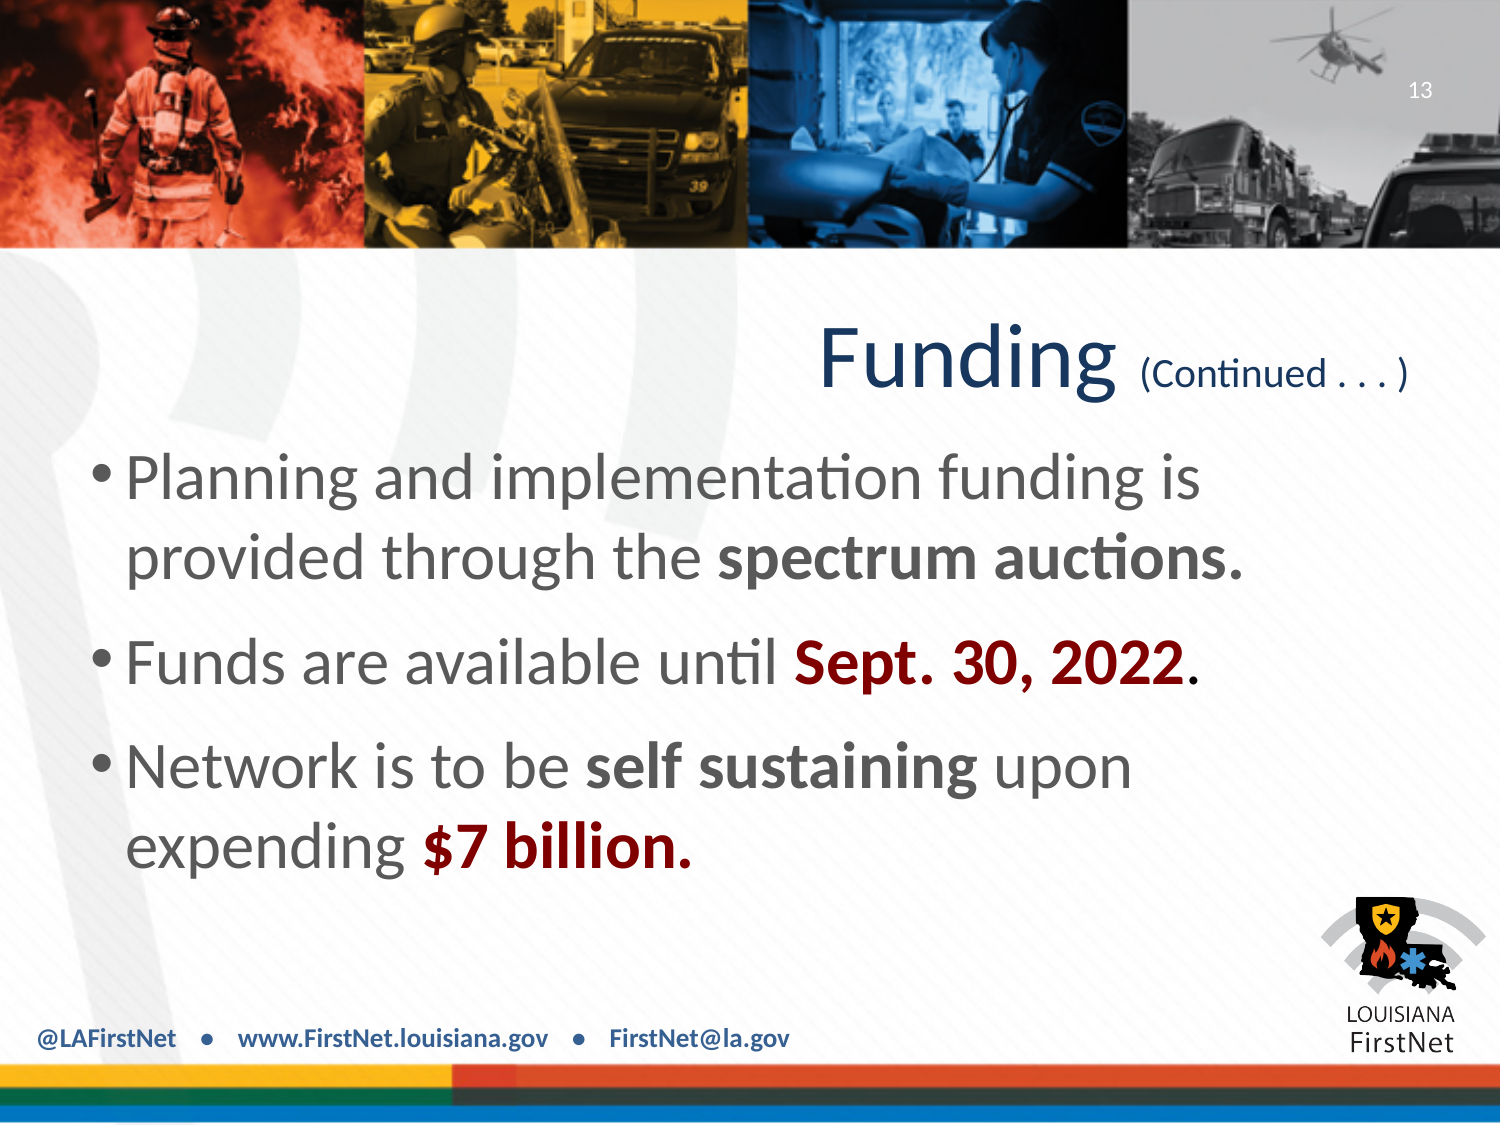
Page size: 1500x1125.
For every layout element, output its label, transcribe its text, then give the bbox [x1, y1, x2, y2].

list Planning and implementation funding is provided through the spectrum auctions. Funds are available until Sept. 30, 2022. Network is to be self sustaining upon expending $7 billion. [75, 425, 1396, 569]
slide_number 13 [1127, 31, 1448, 147]
title Funding (Continued . . . ) [75, 276, 1425, 425]
picture [0, 0, 1500, 1125]
